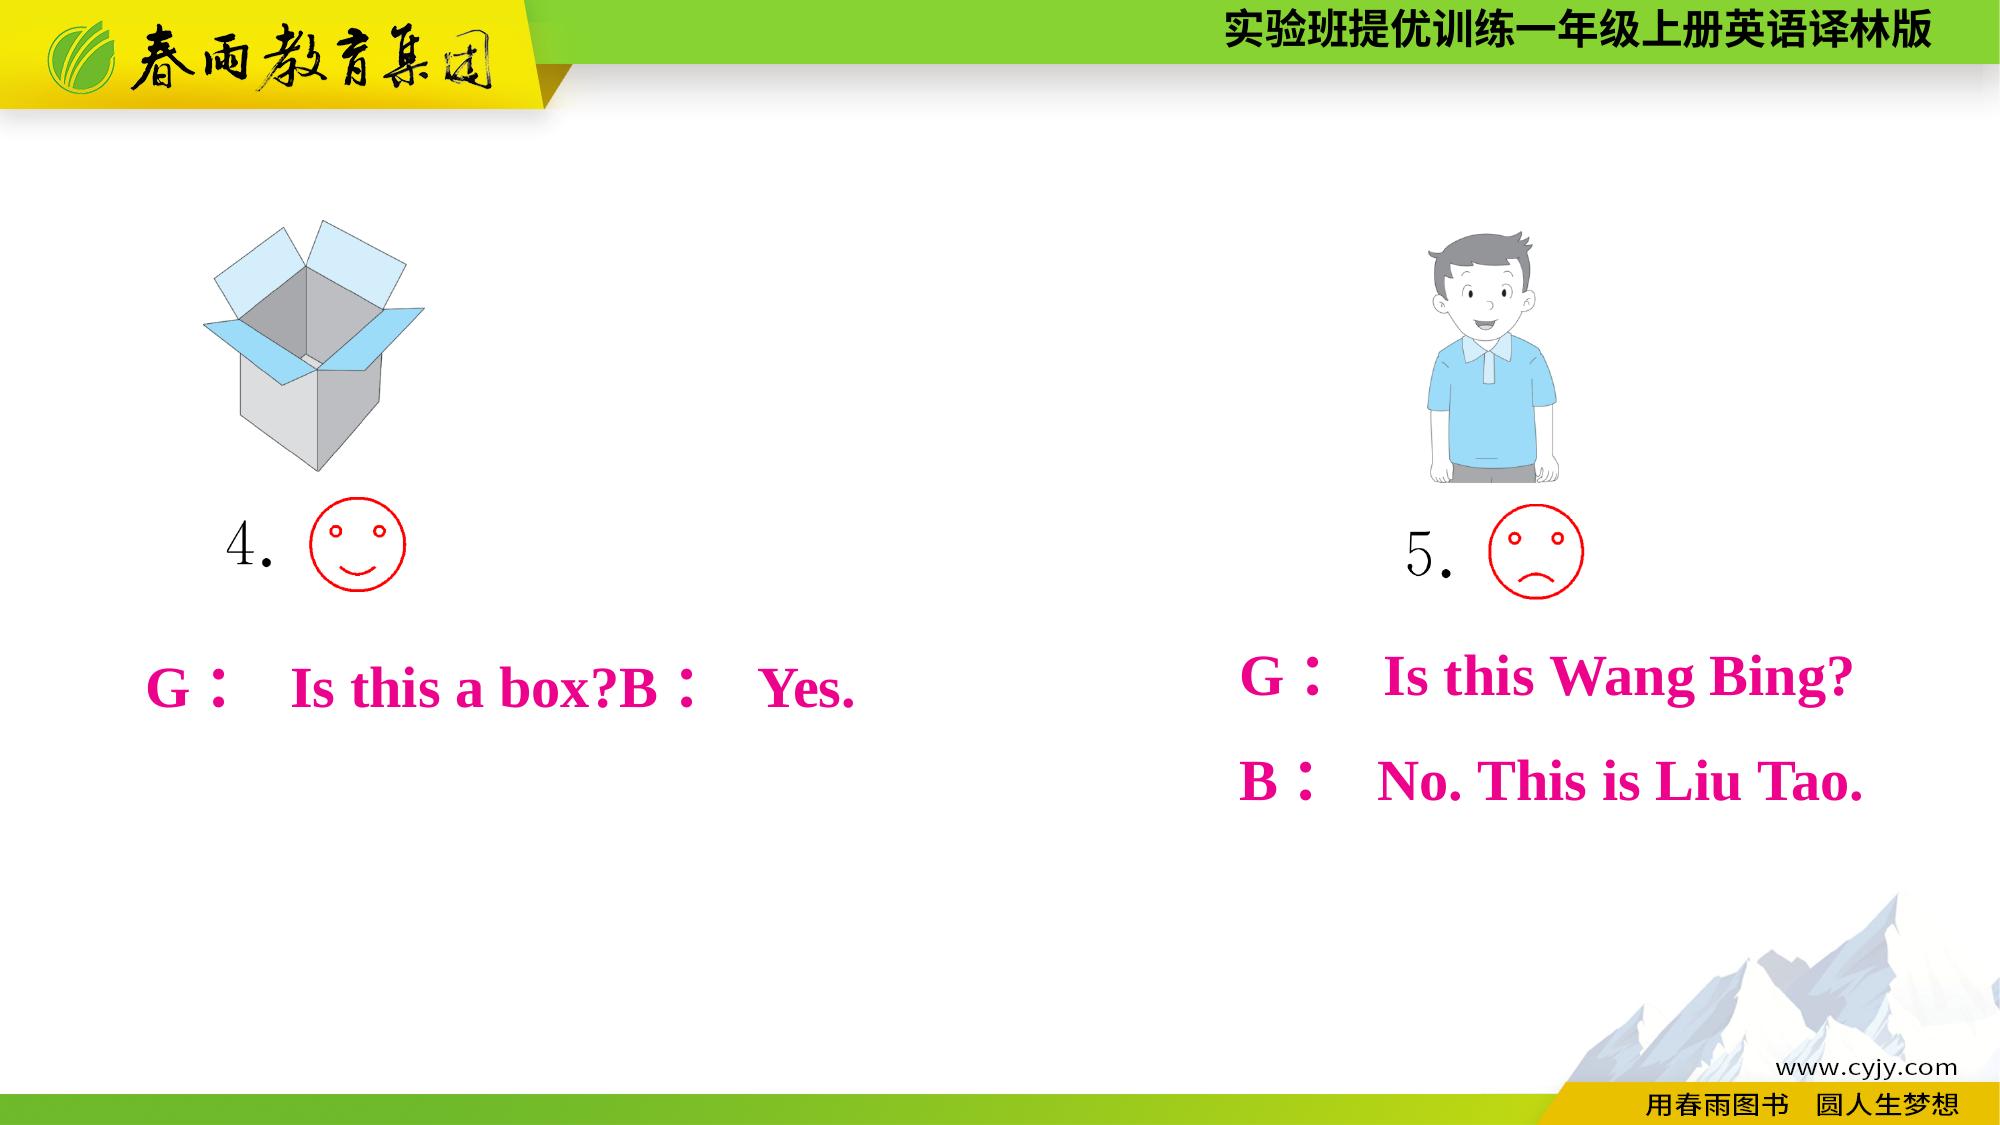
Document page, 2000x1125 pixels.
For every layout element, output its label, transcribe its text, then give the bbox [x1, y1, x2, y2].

picture [0, 0, 2000, 1125]
text_box G： Is this Wang Bing? B： No. This is Liu Tao. [1224, 595, 1886, 820]
text_box G： Is this a box?B： Yes. [130, 606, 958, 727]
